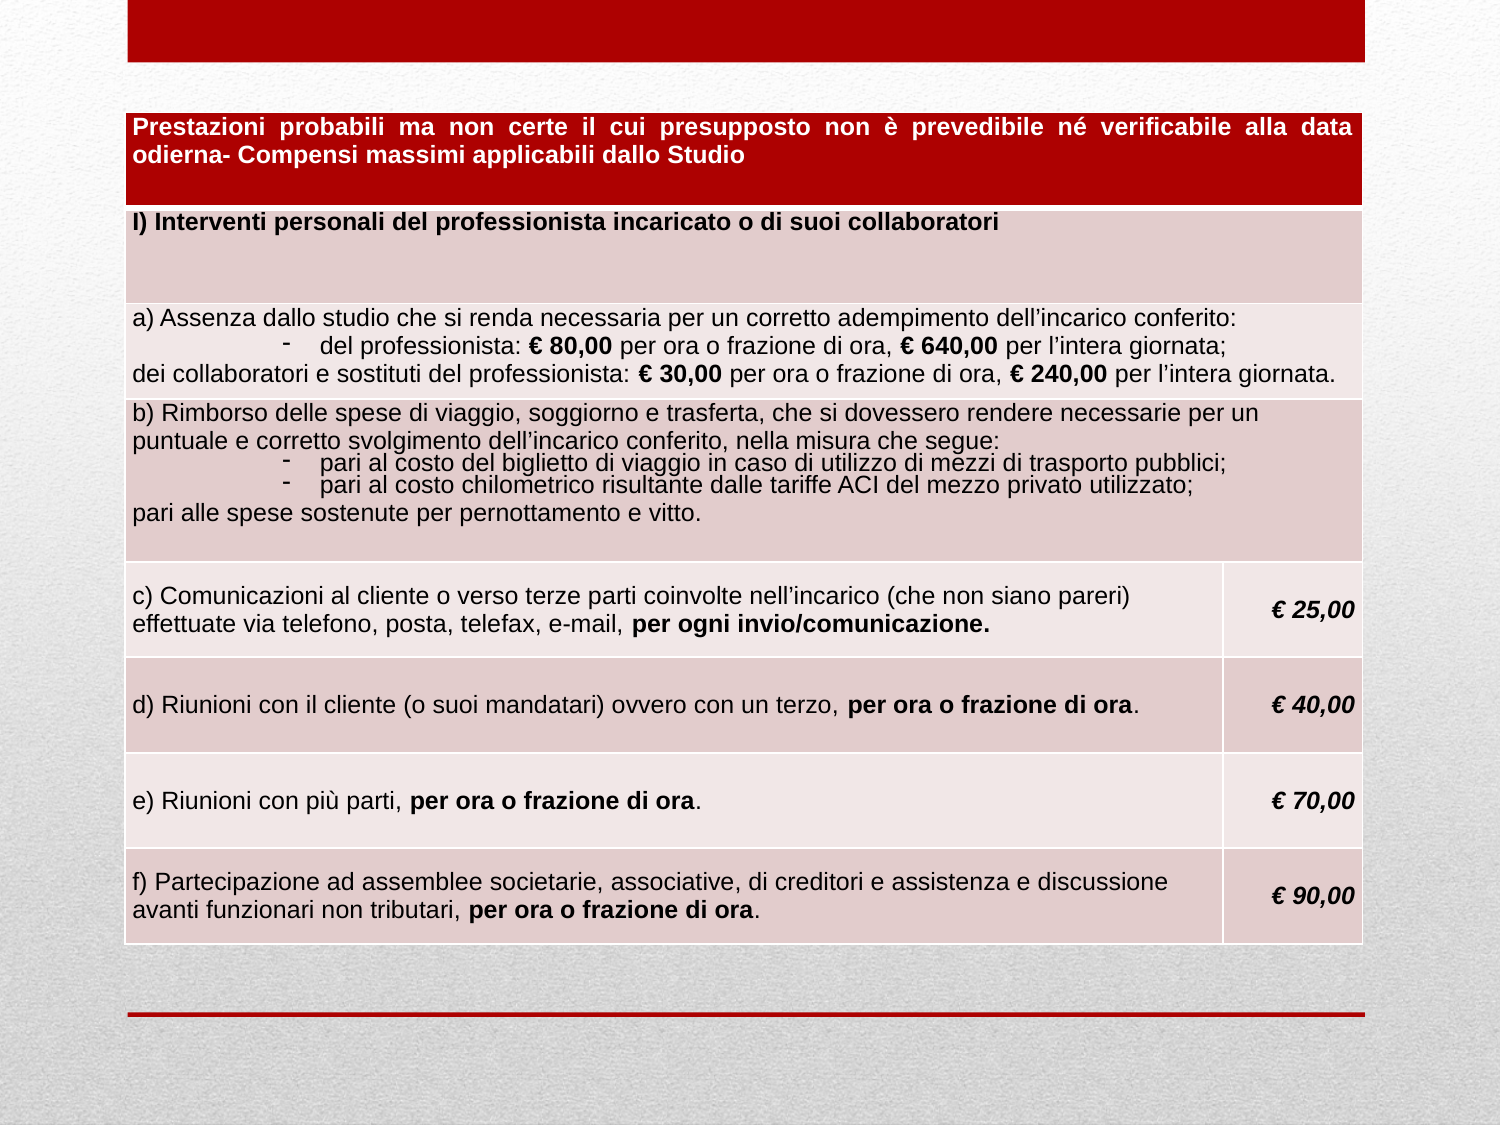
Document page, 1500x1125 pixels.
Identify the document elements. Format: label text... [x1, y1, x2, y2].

table_cell c) Comunicazioni al cliente o verso terze parti coinvolte nell’incarico (che non siano pareri) effettuate via telefono, posta, telefax, e-mail, per ogni invio/comunicazione. [126, 563, 1222, 656]
table_header Prestazioni probabili ma non certe il cui presupposto non è prevedibile né verificabile alla data odierna- Compensi massimi applicabili dallo Studio [126, 113, 1362, 205]
table_cell d) Riunioni con il cliente (o suoi mandatari) ovvero con un terzo, per ora o frazione di ora. [126, 658, 1222, 752]
table_cell € 70,00 [1224, 754, 1362, 847]
table_cell a) Assenza dallo studio che si renda necessaria per un corretto adempimento dell’incarico conferito: del professionista: € 80,00 per ora o frazione di ora, € 640,00 per l’intera giornata; dei collaboratori e sostituti del professionista: € 30,00 per ora o frazione di ora, € 240,00 per l’intera giornata. [126, 304, 1362, 398]
table_cell b) Rimborso delle spese di viaggio, soggiorno e trasferta, che si dovessero rendere necessarie per un puntuale e corretto svolgimento dell’incarico conferito, nella misura che segue: pari al costo del biglietto di viaggio in caso di utilizzo di mezzi di trasporto pubblici; pari al costo chilometrico risultante dalle tariffe ACI del mezzo privato utilizzato; pari alle spese sostenute per pernottamento e vitto. [126, 400, 1362, 561]
table_cell € 90,00 [1224, 849, 1362, 943]
table_cell € 40,00 [1224, 658, 1362, 752]
table_cell e) Riunioni con più parti, per ora o frazione di ora. [126, 754, 1222, 847]
table_cell I) Interventi personali del professionista incaricato o di suoi collaboratori [126, 211, 1362, 303]
table_cell f) Partecipazione ad assemblee societarie, associative, di creditori e assistenza e discussione avanti funzionari non tributari, per ora o frazione di ora. [126, 849, 1222, 943]
table_cell € 25,00 [1224, 563, 1362, 656]
